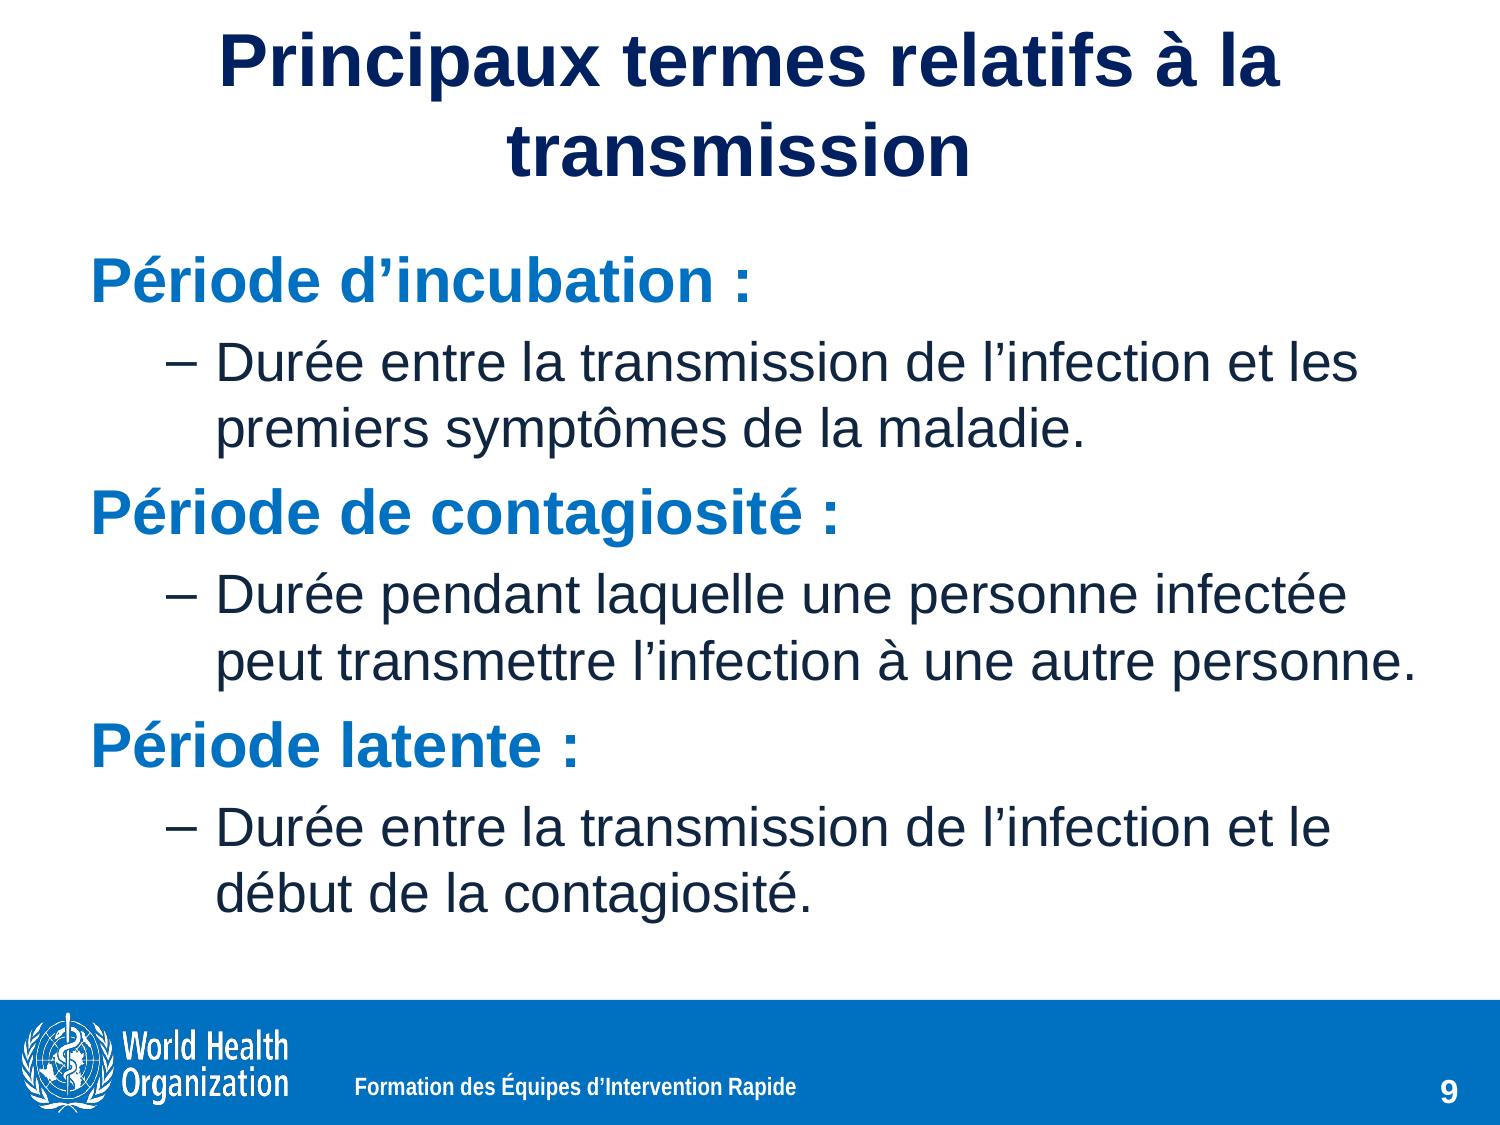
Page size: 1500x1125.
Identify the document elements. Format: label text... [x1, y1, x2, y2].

picture [21, 1012, 288, 1113]
title Principaux termes relatifs à la transmission [0, 7, 1500, 195]
list Période d’incubation : Durée entre la transmission de l’infection et les premiers symptômes de la maladie. Période de contagiosité : Durée pendant laquelle une personne infectée peut transmettre l’infection à une autre personne. Période latente : Durée entre la transmission de l’infection et le début de la contagiosité. [75, 231, 1455, 975]
